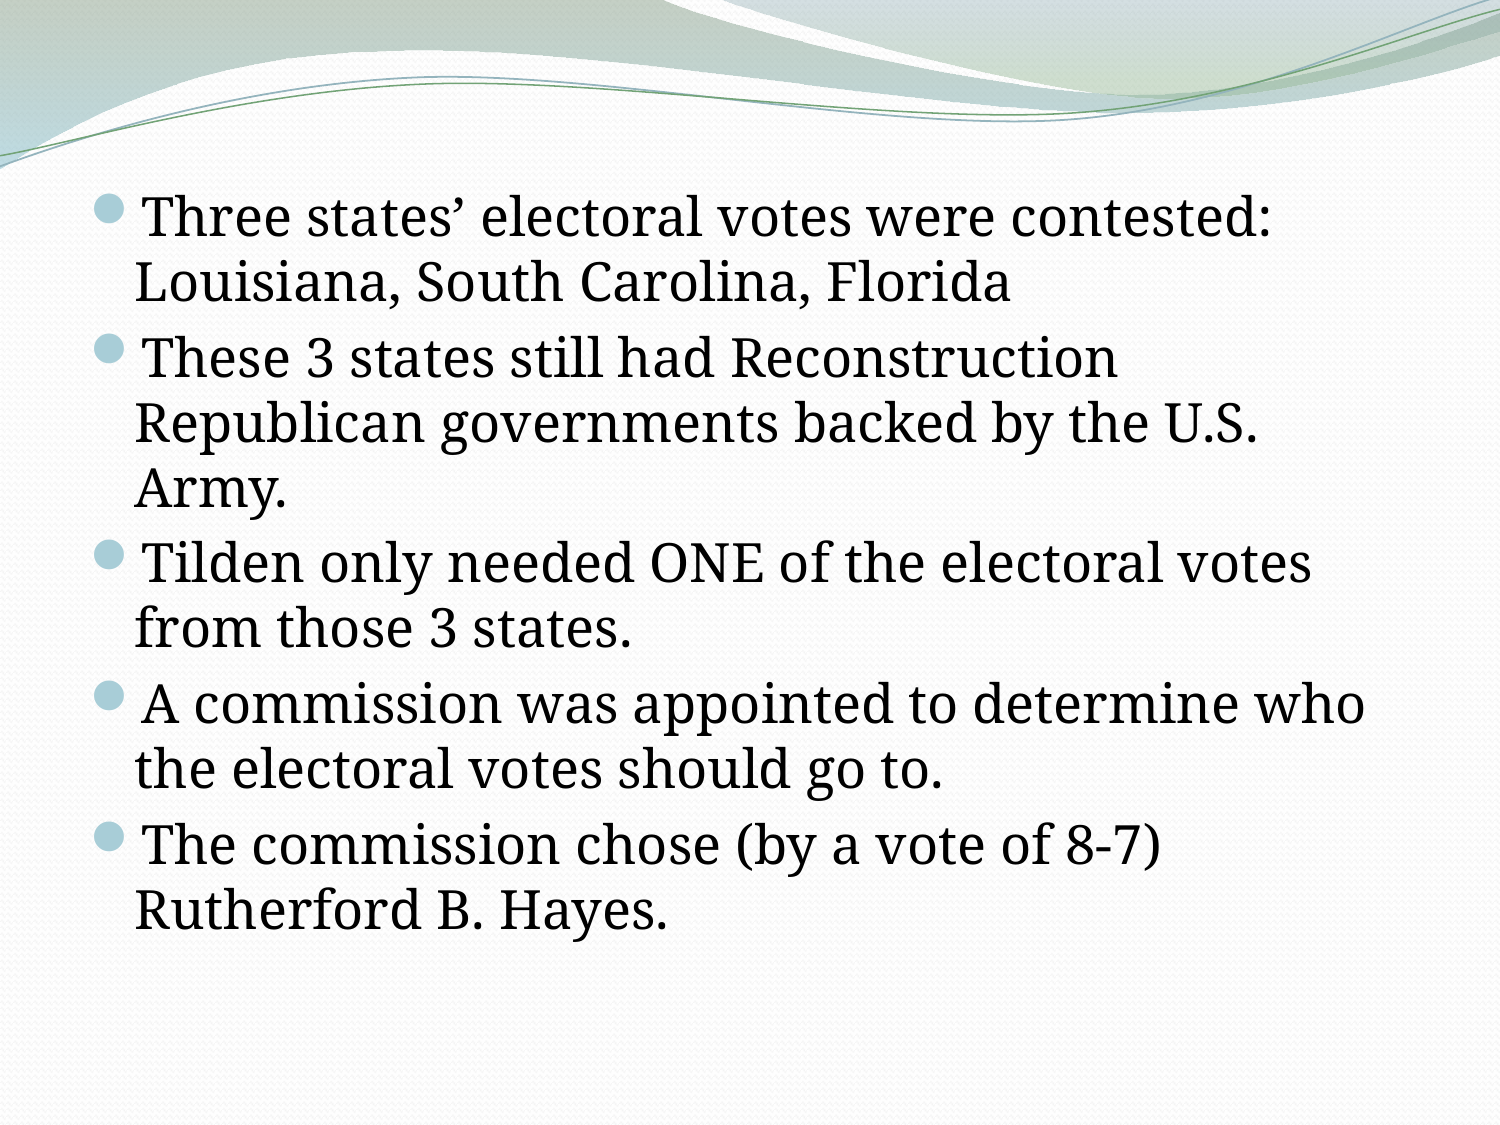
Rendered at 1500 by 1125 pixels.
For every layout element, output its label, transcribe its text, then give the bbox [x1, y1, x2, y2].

list Three states’ electoral votes were contested: Louisiana, South Carolina, Florida These 3 states still had Reconstruction Republican governments backed by the U.S. Army. Tilden only needed ONE of the electoral votes from those 3 states. A commission was appointed to determine who the electoral votes should go to. The commission chose (by a vote of 8-7) Rutherford B. Hayes. [75, 174, 1425, 1038]
